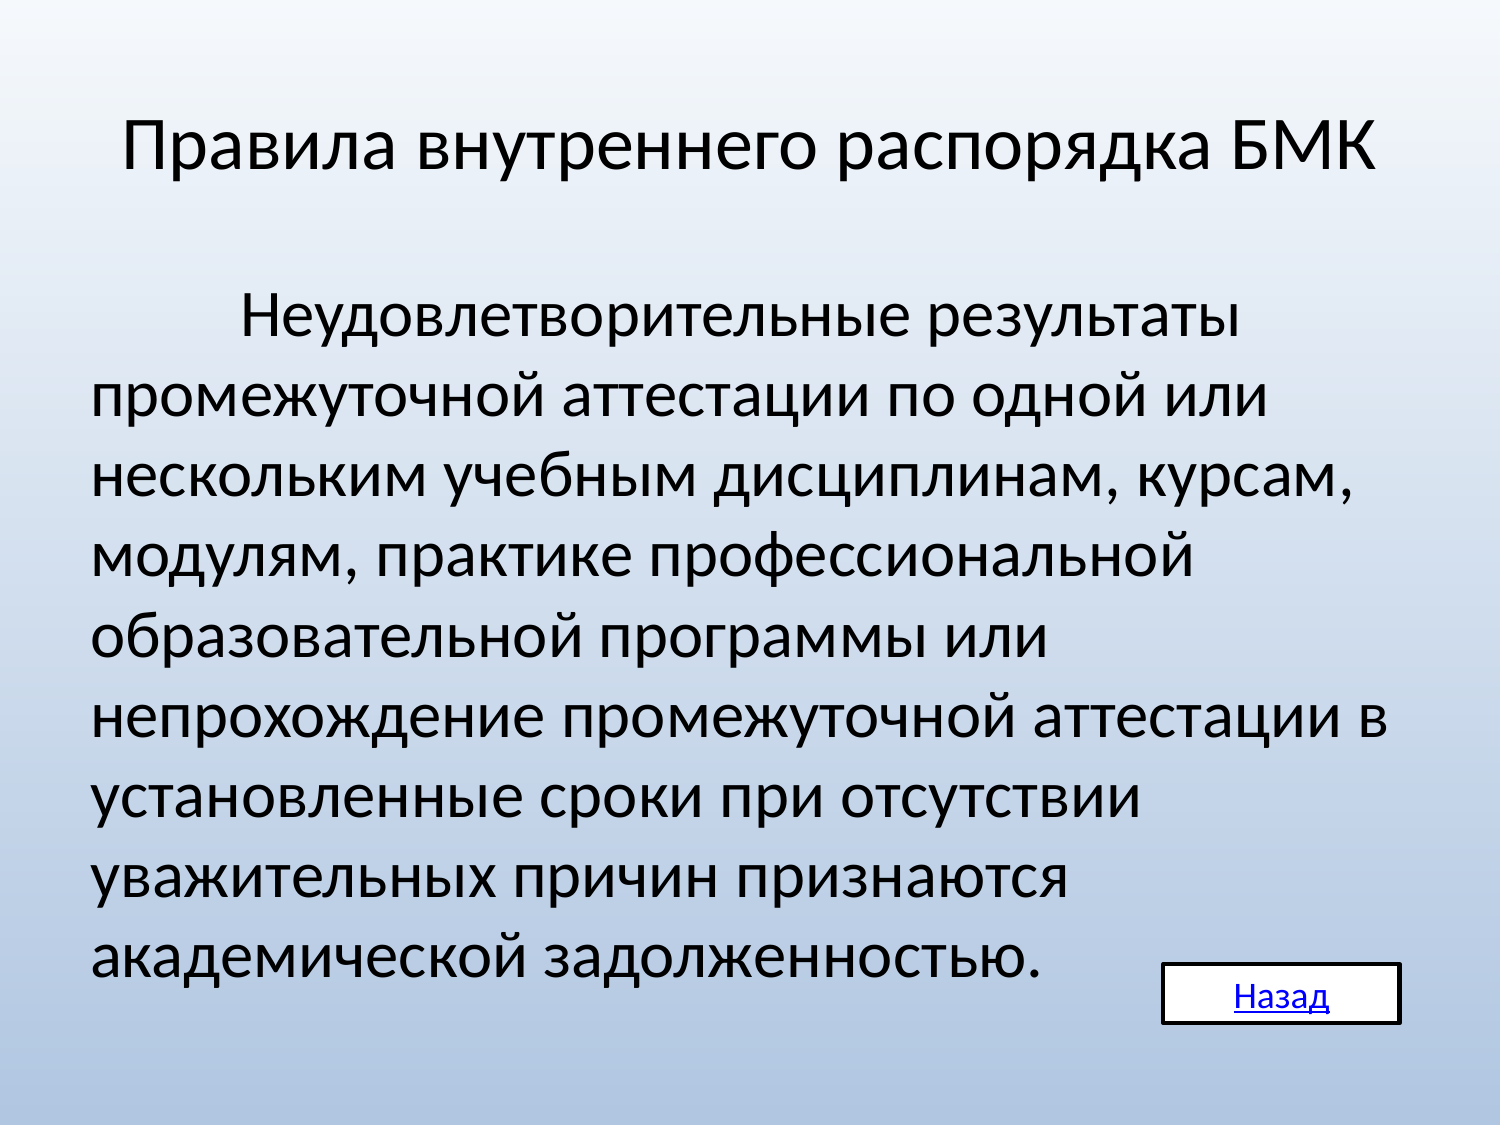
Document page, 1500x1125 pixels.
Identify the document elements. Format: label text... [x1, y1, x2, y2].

list Неудовлетворительные результаты промежуточной аттестации по одной или нескольким учебным дисциплинам, курсам, модулям, практике профессиональной образовательной программы или непрохождение промежуточной аттестации в установленные сроки при отсутствии уважительных причин признаются академической задолженностью. [75, 262, 1425, 1005]
text_box Назад [1161, 962, 1402, 1025]
title Правила внутреннего распорядка БМК [75, 45, 1425, 233]
